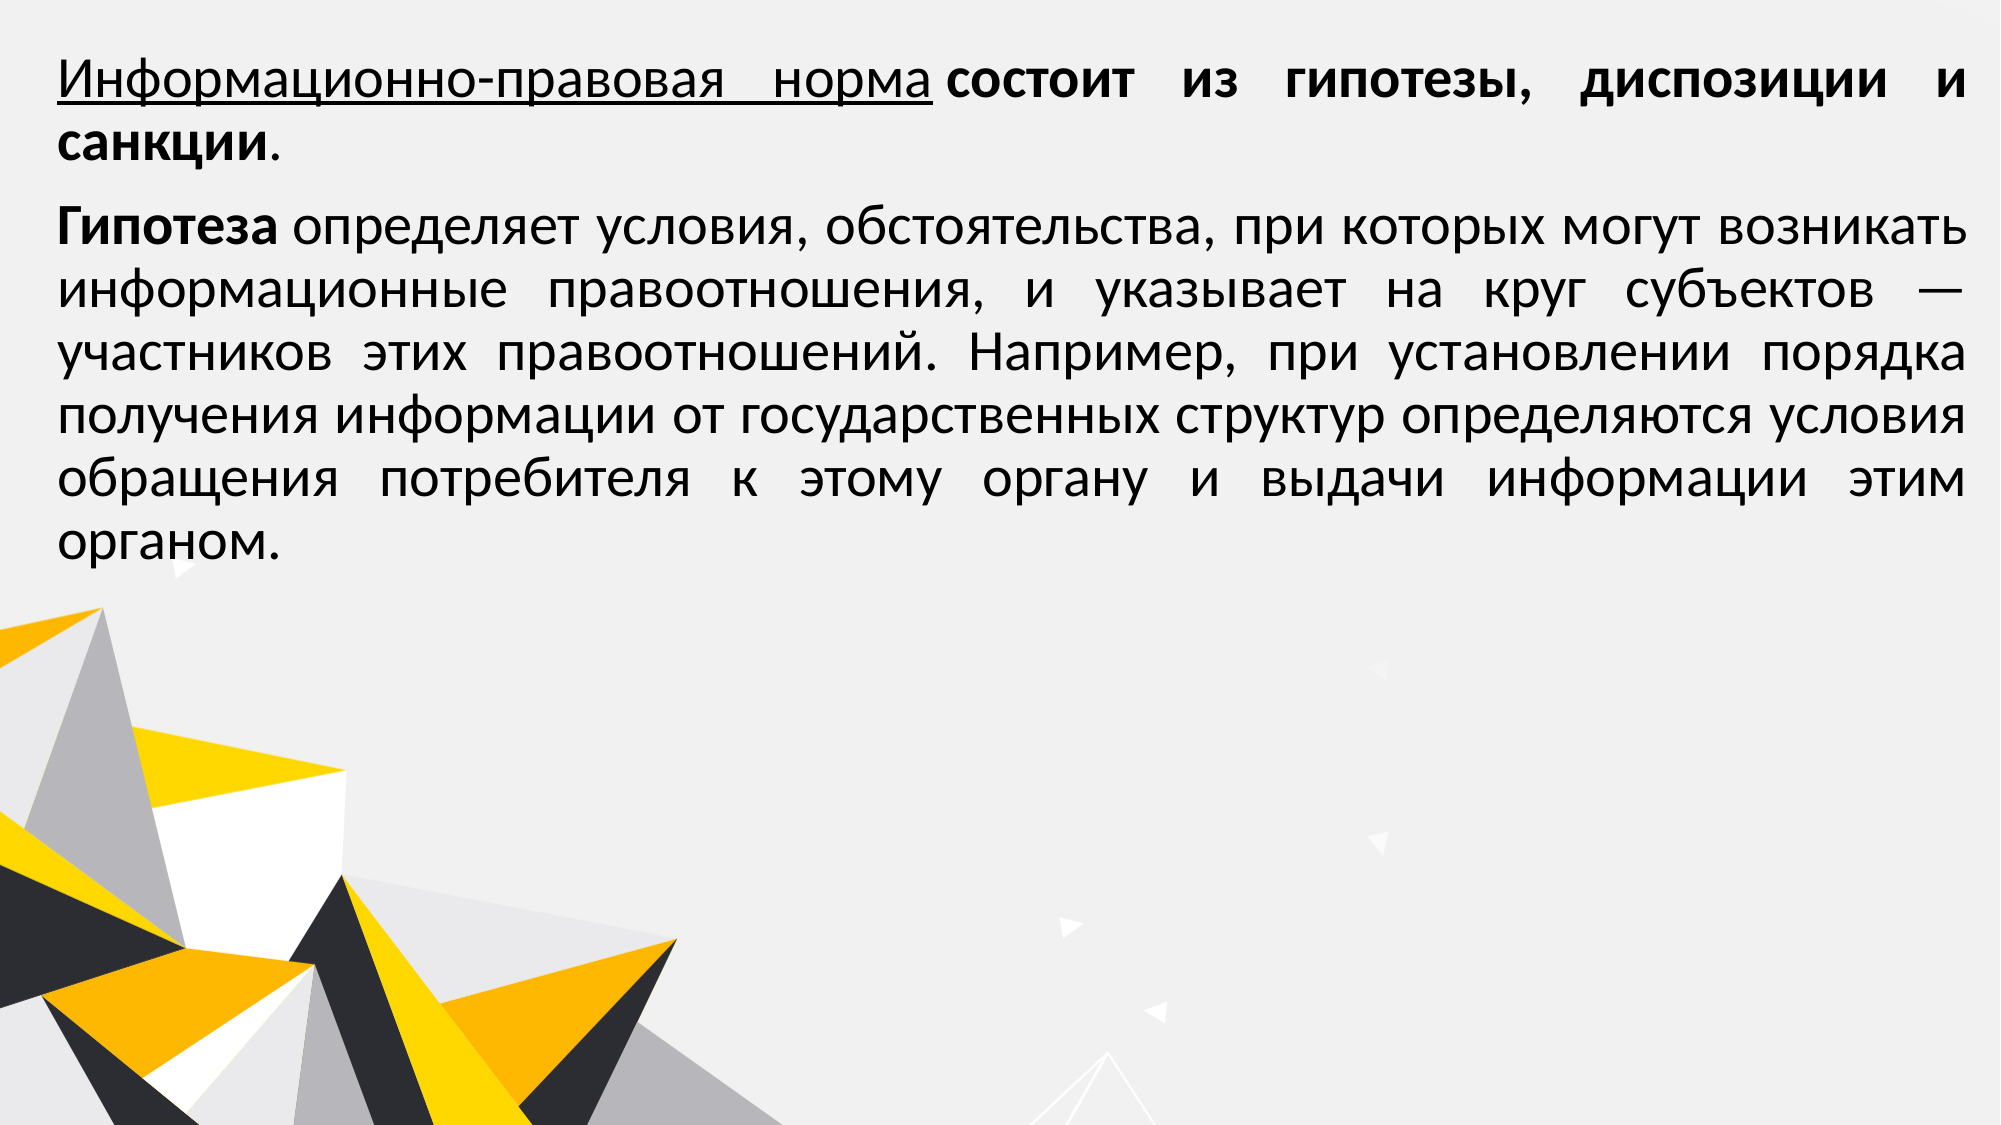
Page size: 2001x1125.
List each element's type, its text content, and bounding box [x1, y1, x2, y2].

picture [0, 0, 2000, 1125]
list Информационно-правовая норма состоит из гипотезы, диспозиции и санкции. Гипотеза определяет условия, обстоятельства, при которых могут возникать информационные правоотношения, и указывает на круг субъектов — участников этих правоотношений. Например, при установлении порядка получения информации от государственных структур определяются условия обращения потребителя к этому органу и выдачи информации этим органом. [42, 39, 1984, 1084]
